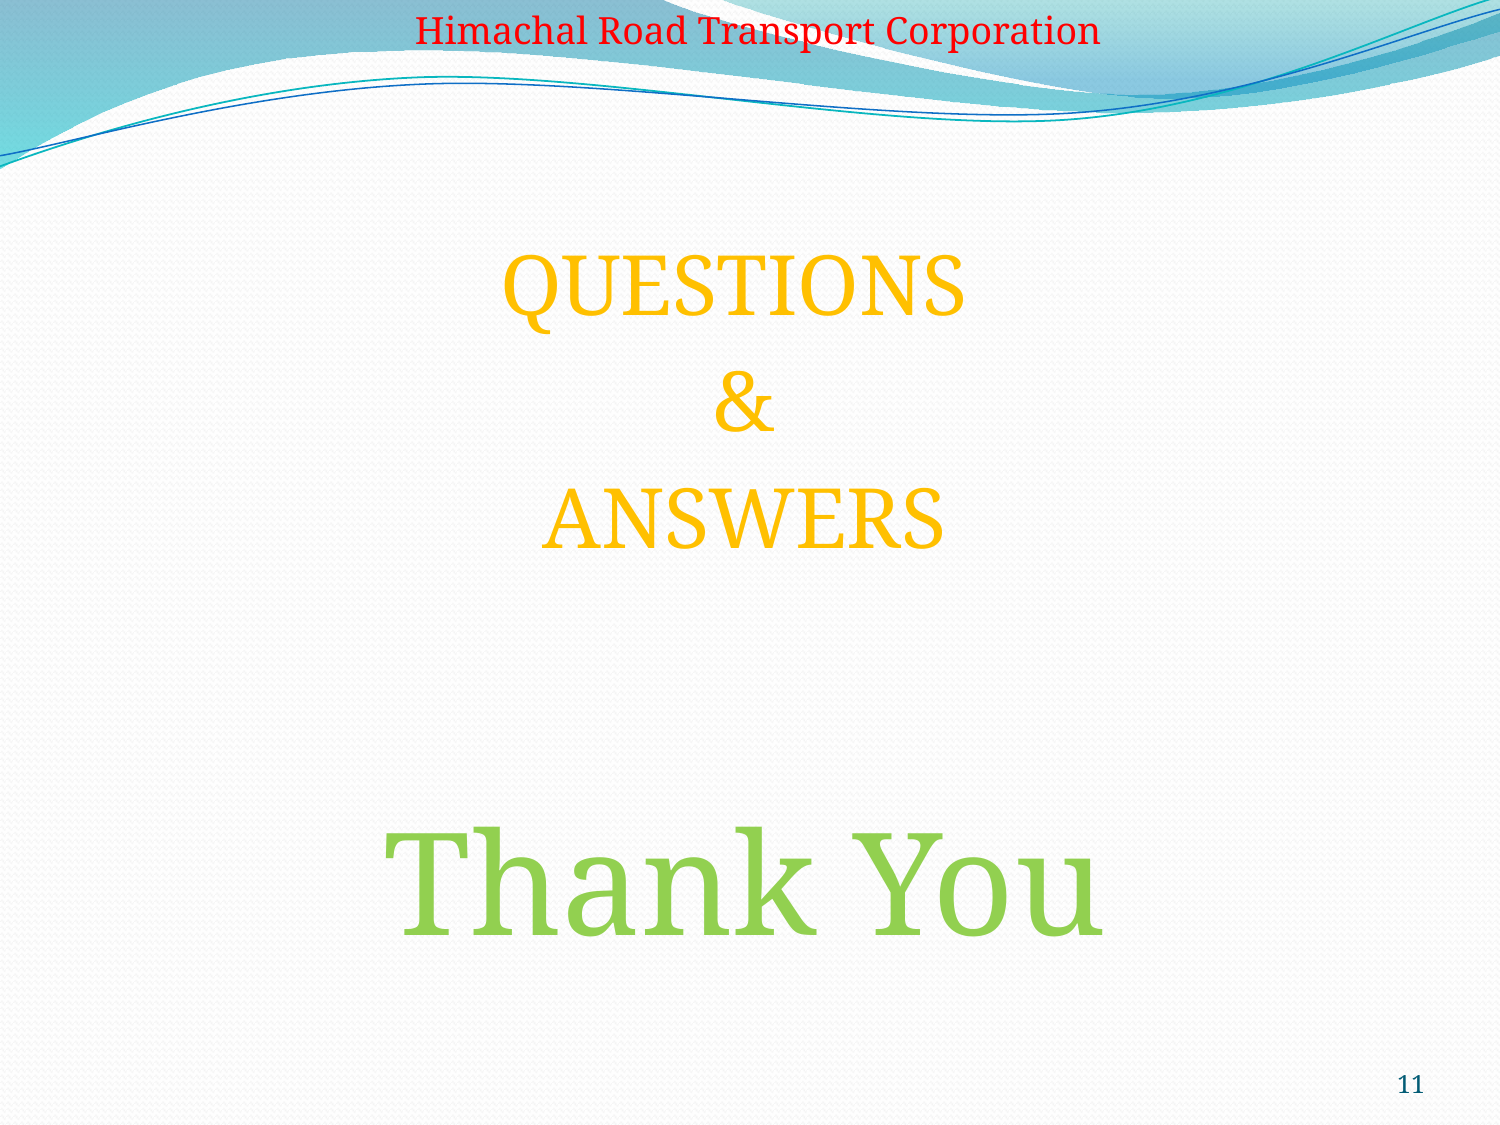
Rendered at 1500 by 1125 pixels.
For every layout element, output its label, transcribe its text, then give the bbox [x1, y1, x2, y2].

text_box Himachal Road Transport Corporation [312, 0, 1138, 60]
list QUESTIONS & ANSWERS Thank You [51, 224, 1438, 975]
slide_number 11 [1299, 1042, 1425, 1103]
